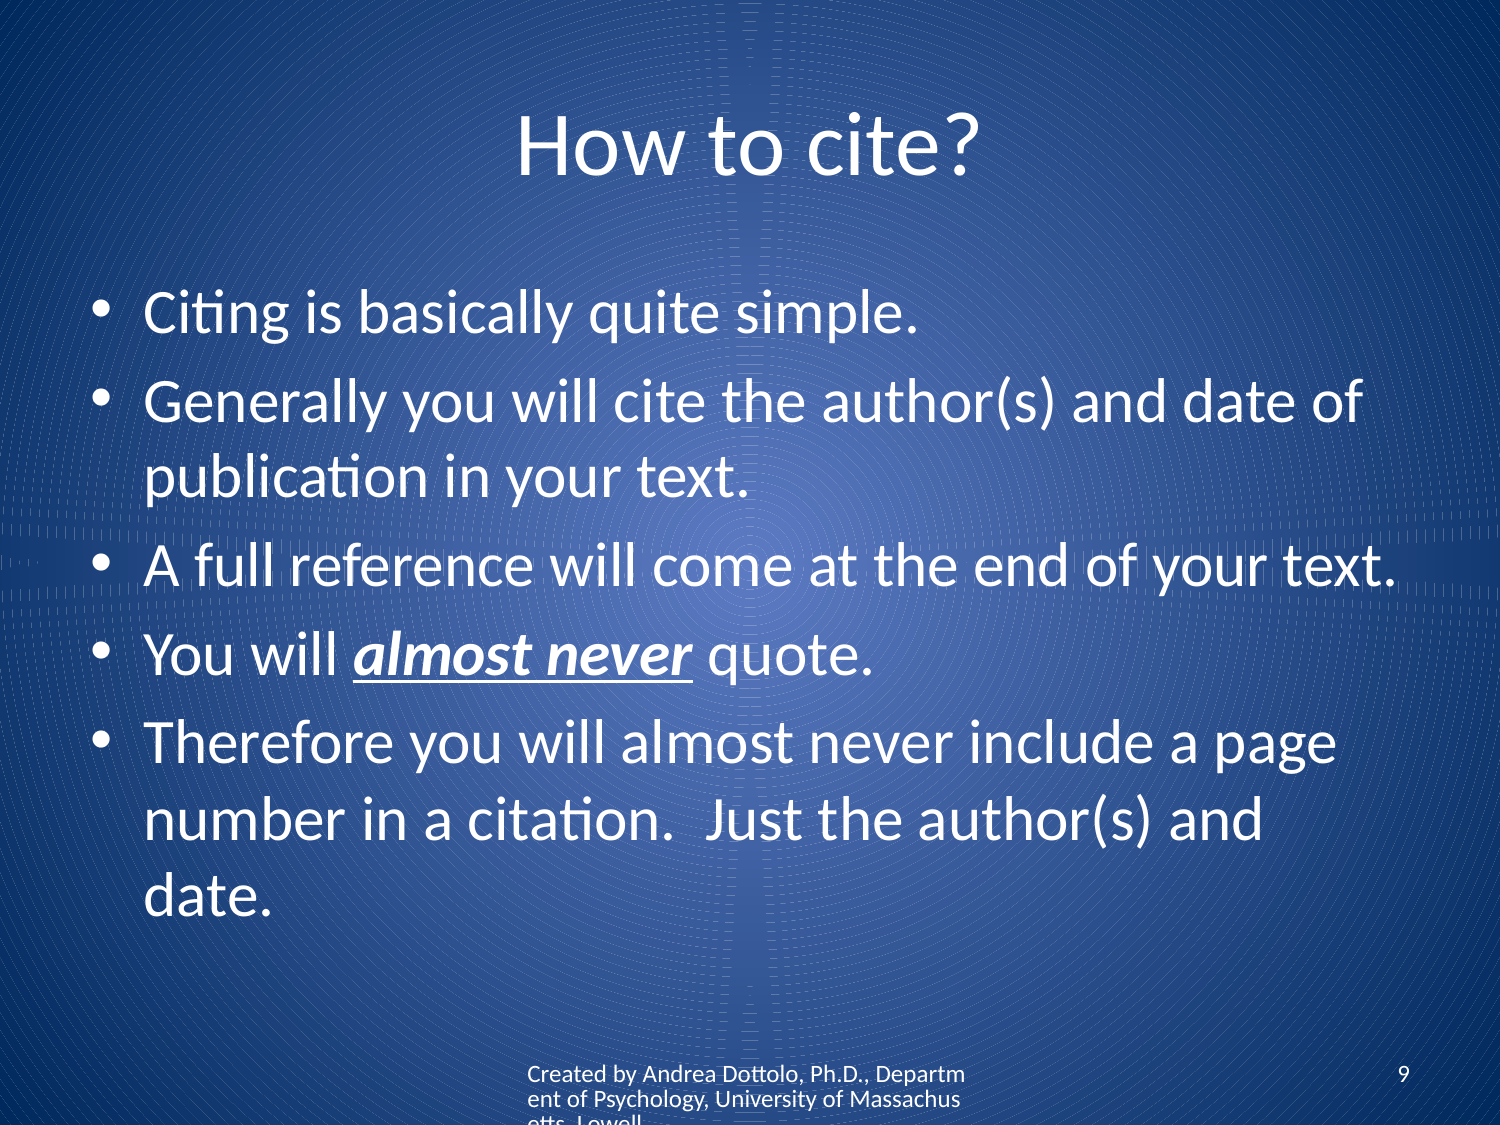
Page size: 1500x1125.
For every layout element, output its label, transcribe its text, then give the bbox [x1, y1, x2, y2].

title How to cite? [75, 45, 1425, 233]
list Citing is basically quite simple. Generally you will cite the author(s) and date of publication in your text. A full reference will come at the end of your text. You will almost never quote. Therefore you will almost never include a page number in a citation. Just the author(s) and date. [75, 262, 1425, 1005]
slide_number 9 [1074, 1042, 1425, 1103]
footer Created by Andrea Dottolo, Ph.D., Department of Psychology, University of Massachusetts, Lowell [512, 1042, 988, 1103]
